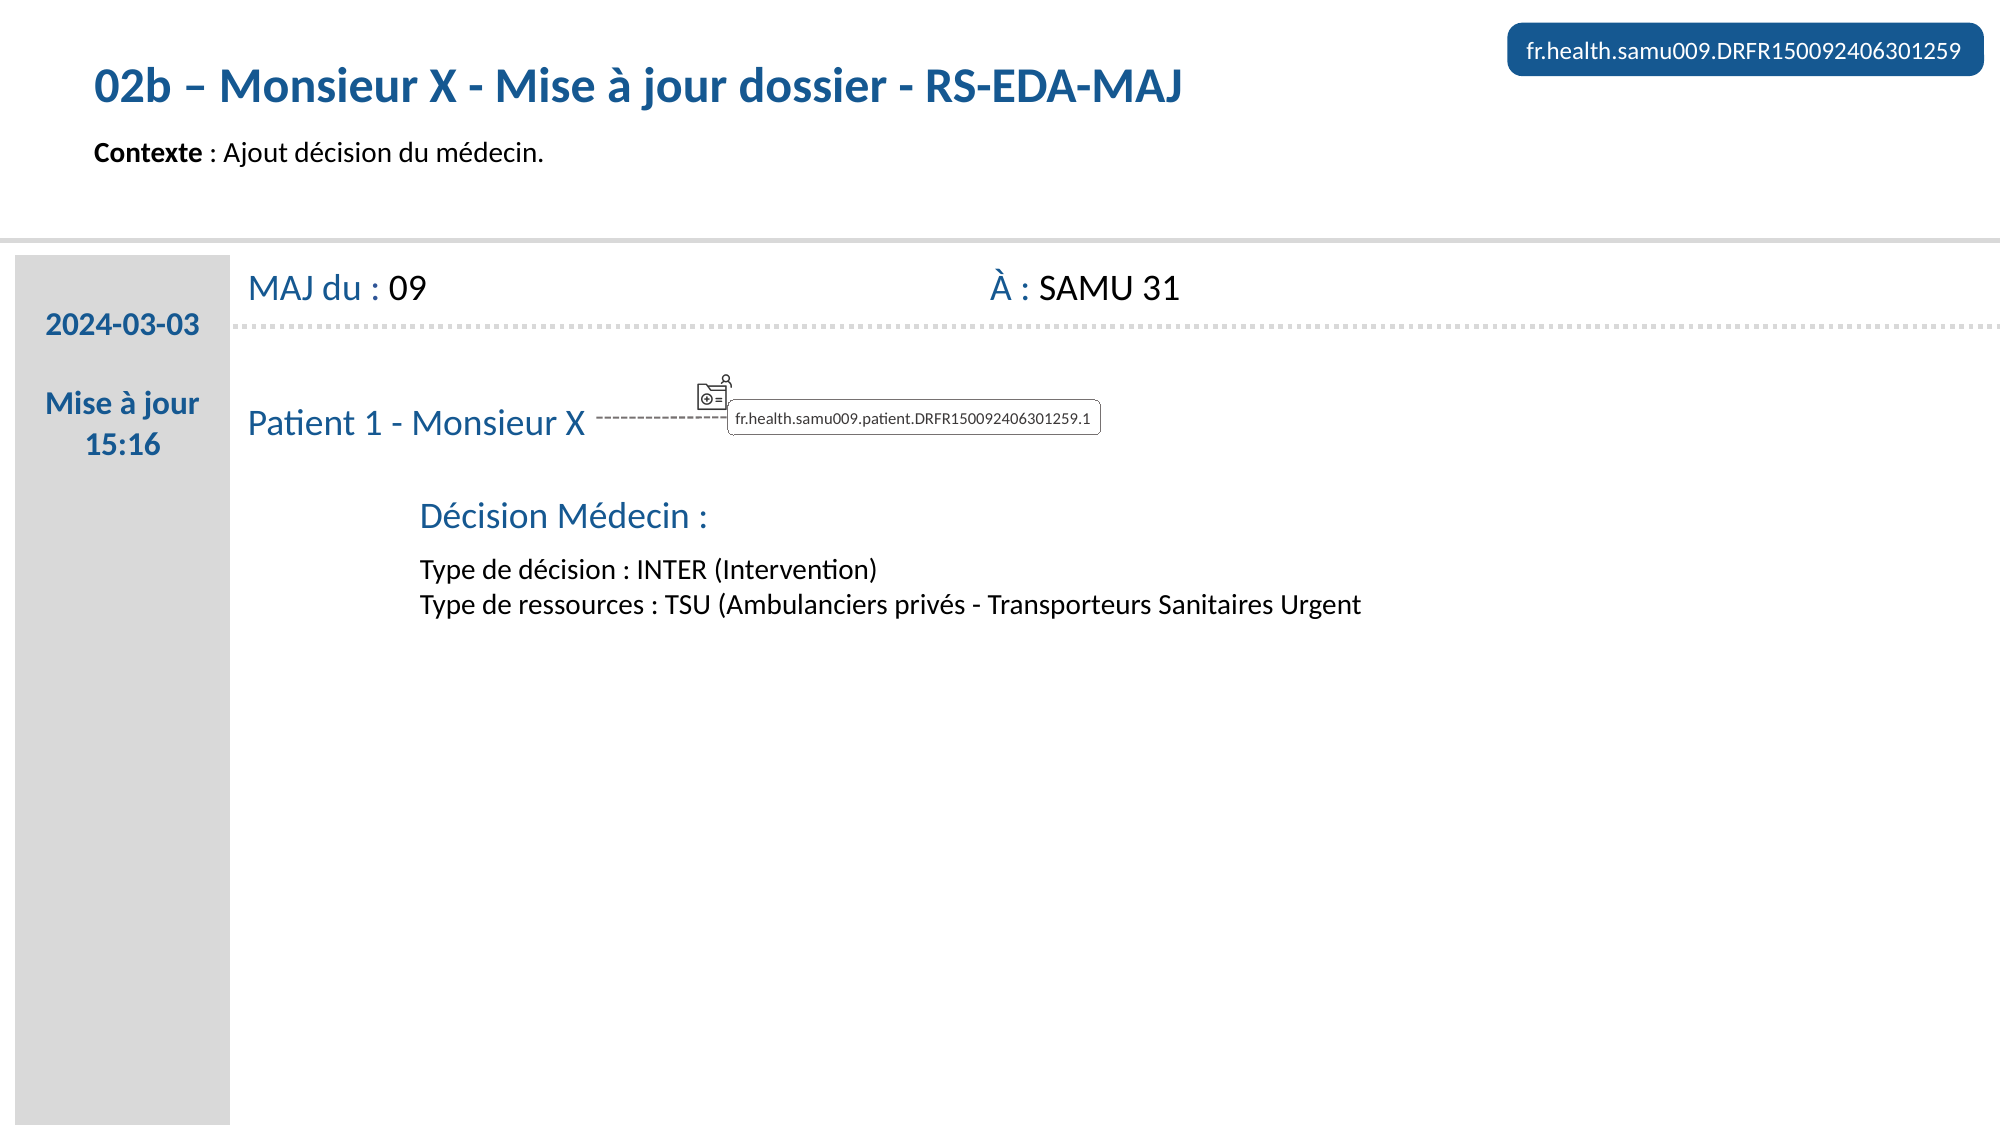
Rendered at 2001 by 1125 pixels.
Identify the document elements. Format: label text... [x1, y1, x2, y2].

text_box fr.health.samu009.DRFR150092406301259 [1507, 22, 1985, 77]
text_box MAJ du : 09 [233, 256, 735, 316]
text_box Décision Médecin : [405, 483, 749, 544]
text_box 2024-03-03 Mise à jour 15:16 [15, 255, 230, 1125]
text_box À : SAMU 31 [834, 256, 1337, 316]
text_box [233, 359, 1101, 452]
text_box Type de décision : INTER (Intervention) Type de ressources : TSU (Ambulanciers privés - Transporteurs Sanitaires Urgent [405, 543, 1682, 628]
text_box Contexte : Ajout décision du médecin. [79, 126, 1481, 176]
text_box 02b – Monsieur X - Mise à jour dossier - RS-EDA-MAJ [79, 45, 1508, 121]
